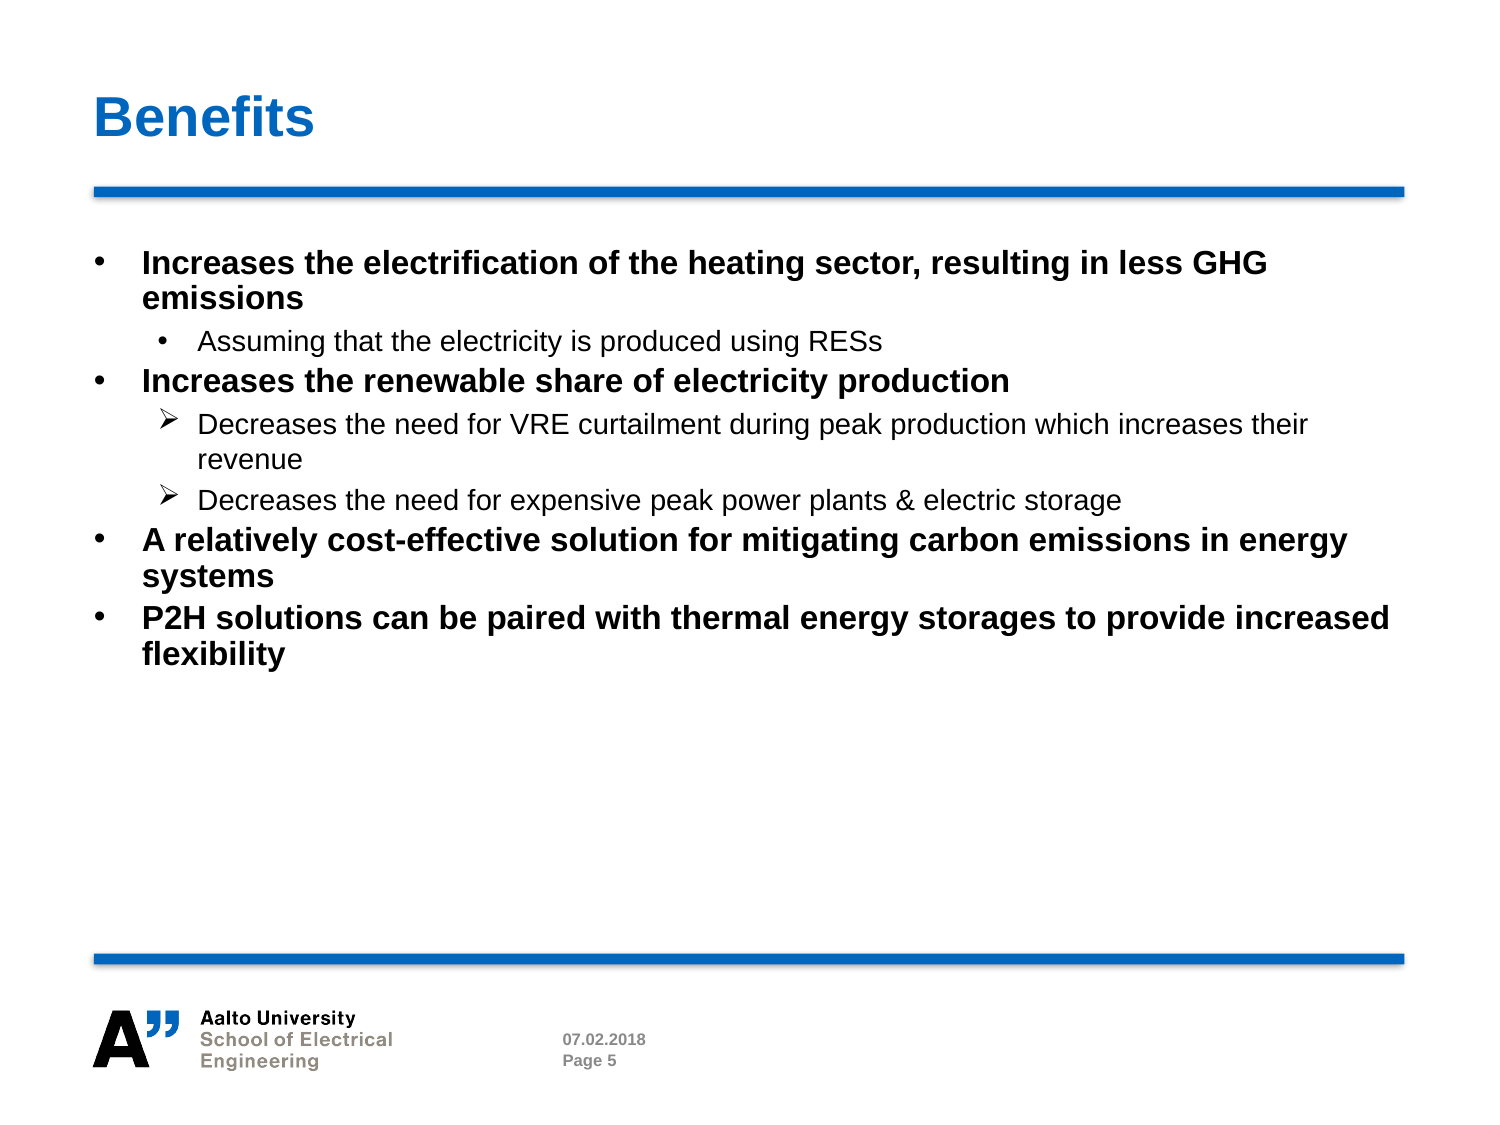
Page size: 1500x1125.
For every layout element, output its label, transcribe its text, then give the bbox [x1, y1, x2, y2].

list Increases the electrification of the heating sector, resulting in less GHG emissions Assuming that the electricity is produced using RESs Increases the renewable share of electricity production Decreases the need for VRE curtailment during peak production which increases their revenue Decreases the need for expensive peak power plants & electric storage A relatively cost-effective solution for mitigating carbon emissions in energy systems P2H solutions can be paired with thermal energy storages to provide increased flexibility [93, 245, 1405, 925]
title Benefits [93, 80, 1369, 228]
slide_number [562, 1029, 816, 1050]
slide_number Page 5 [562, 1050, 816, 1071]
picture [35, 953, 449, 1125]
